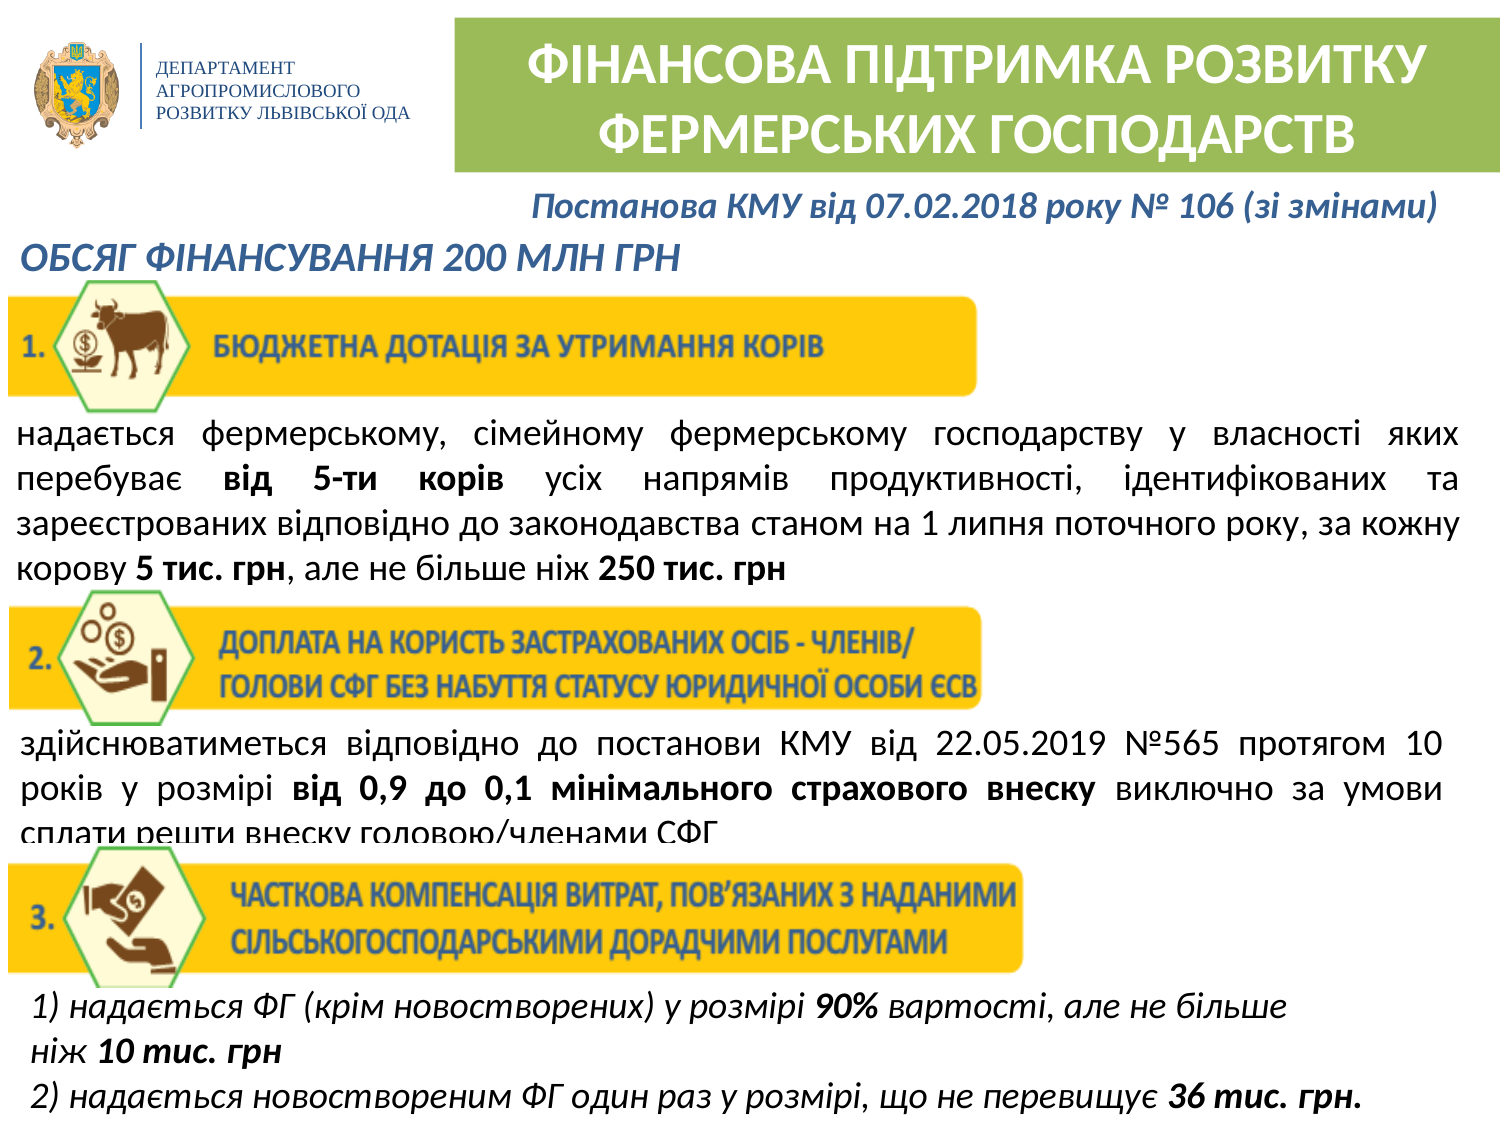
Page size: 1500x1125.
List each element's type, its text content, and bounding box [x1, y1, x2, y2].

text_box здійснюватиметься відповідно до постанови КМУ від 22.05.2019 №565 протягом 10 років у розмірі від 0,9 до 0,1 мінімального страхового внеску виключно за умови сплати решти внеску головою/членами СФГ [5, 710, 1459, 861]
text_box 1) надається ФГ (крім новостворених) у розмірі 90% вартості, але не більше ніж 10 тис. грн 2) надається новоствореним ФГ один раз у розмірі, що не перевищує 36 тис. грн. [14, 973, 1491, 1124]
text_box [34, 42, 1082, 150]
text_box ОБСЯГ ФІНАНСУВАННЯ 200 МЛН ГРН [5, 221, 1447, 287]
text_box надається фермерському, сімейному фермерському господарству у власності яких перебуває від 5-ти корів усіх напрямів продуктивності, ідентифікованих та зареєстрованих відповідно до законодавства станом на 1 липня поточного року, за кожну корову 5 тис. грн, але не більше ніж 250 тис. грн [1, 400, 1475, 596]
text_box Постанова КМУ від 07.02.2018 року № 106 (зі змінами) [516, 174, 1493, 234]
picture [9, 584, 984, 726]
picture [8, 280, 985, 416]
picture [8, 843, 1029, 988]
text_box ФІНАНСОВА ПІДТРИМКА РОЗВИТКУ ФЕРМЕРСЬКИХ ГОСПОДАРСТВ [454, 17, 1500, 173]
